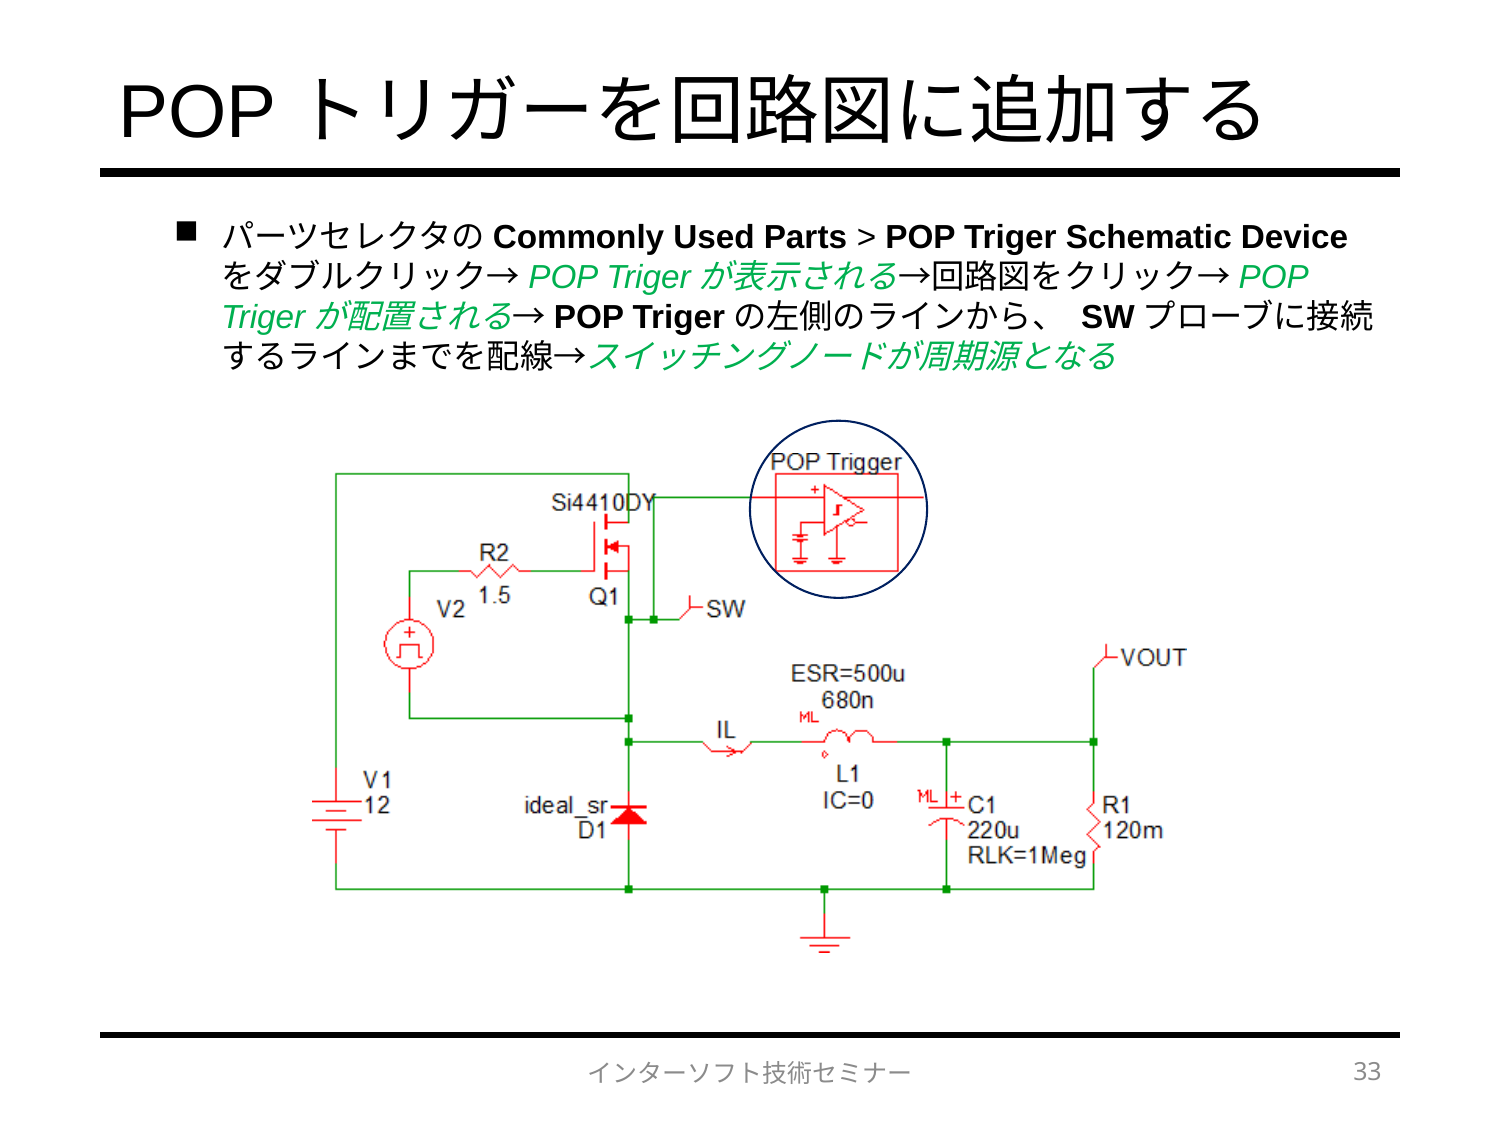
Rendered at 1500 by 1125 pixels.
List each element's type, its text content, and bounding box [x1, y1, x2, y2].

slide_number 33 [1059, 1042, 1397, 1103]
footer インターソフト技術セミナー [496, 1042, 1004, 1103]
text_box パーツセレクタのCommonly Used Parts > POP Triger Schematic Deviceをダブルクリック→POP Trigerが表示される→回路図をクリック→POP Trigerが配置される→POP Trigerの左側のラインから、 SWプローブに接続するラインまでを配線→スイッチングノードが周期源となる [159, 208, 1397, 383]
title POPトリガーを回路図に追加する [103, 59, 1403, 167]
picture [312, 453, 1187, 953]
text_box [768, 419, 909, 453]
